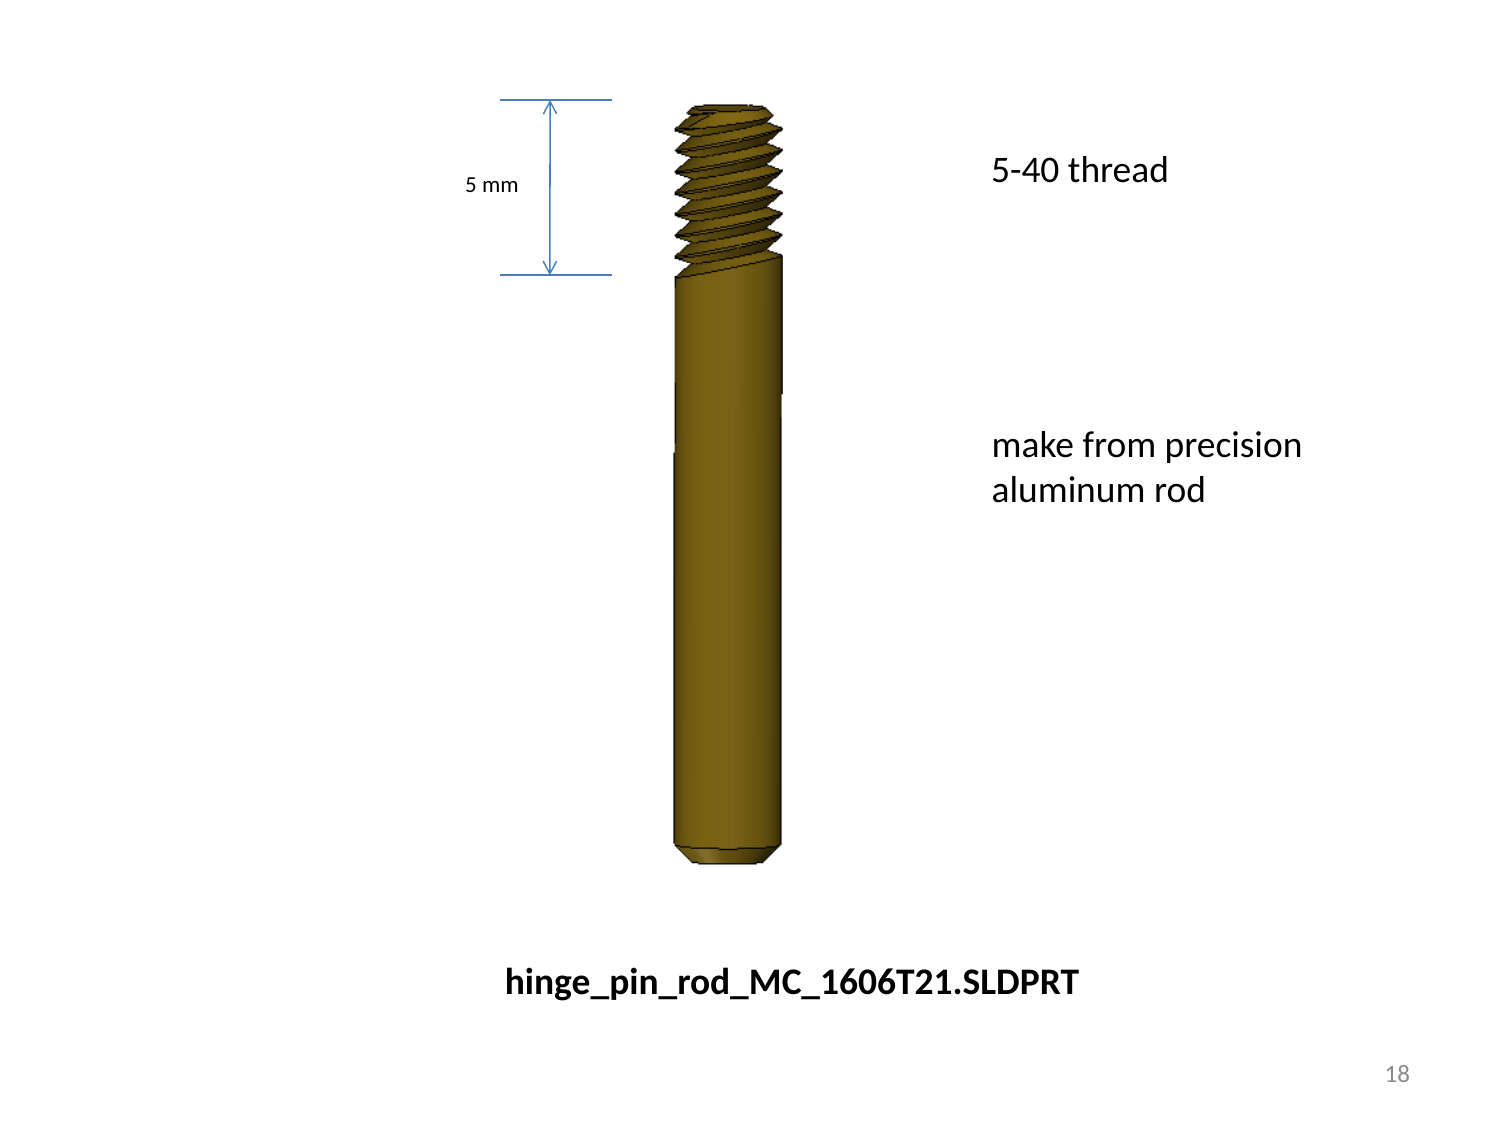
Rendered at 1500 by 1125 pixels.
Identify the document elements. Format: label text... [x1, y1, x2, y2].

picture [654, 89, 814, 876]
slide_number 18 [1074, 1042, 1425, 1103]
text_box 5-40 thread [976, 137, 1185, 198]
text_box hinge_pin_rod_MC_1606T21.SLDPRT [490, 949, 1095, 1010]
text_box 5 mm [450, 162, 534, 205]
text_box make from precision aluminum rod [976, 412, 1318, 518]
